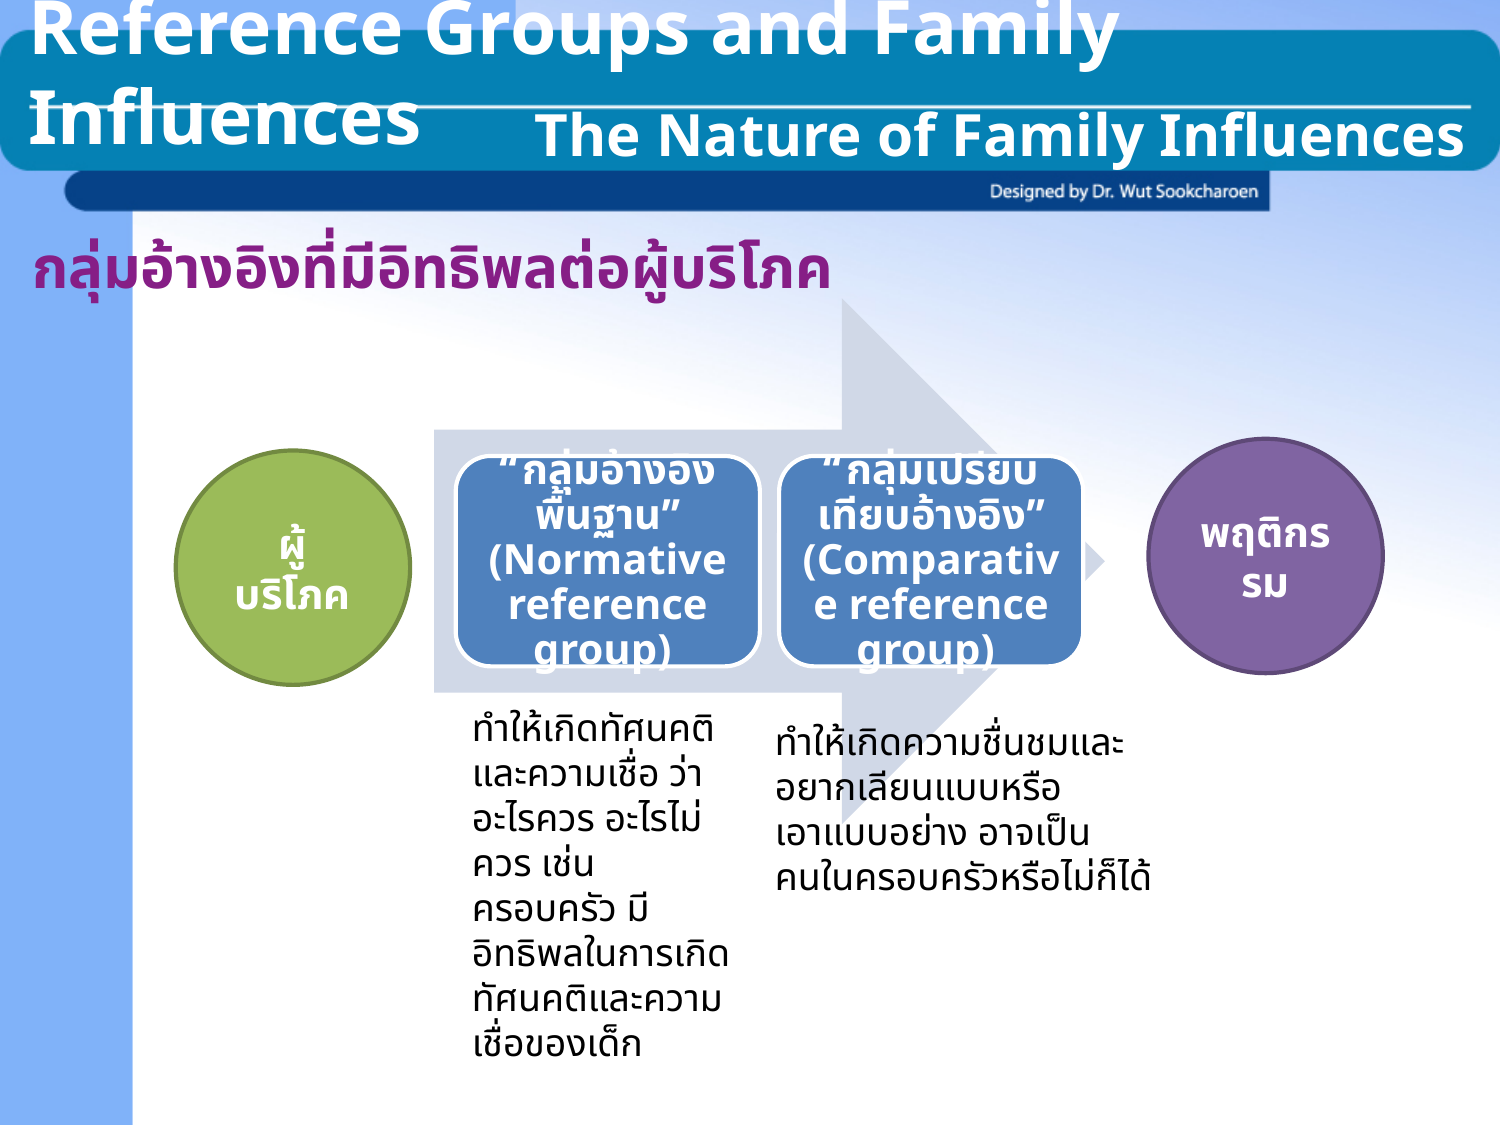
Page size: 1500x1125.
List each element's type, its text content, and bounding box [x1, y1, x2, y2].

picture [31, 136, 37, 143]
text_box ทำให้เกิดทัศนคติและความเชื่อ ว่าอะไรควร อะไรไม่ควร เช่น ครอบครัว มีอิทธิพลในการเกิดทัศนคติและความเชื่อของเด็ก [457, 833, 762, 1072]
picture [0, 0, 1500, 54]
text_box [374, 297, 1165, 825]
text_box The Nature of Family Influences [37, 108, 1481, 172]
text_box ทำให้เกิดความชื่นชมและ อยากเลียนแบบหรือ เอาแบบอย่าง อาจเป็น คนในครอบครัวหรือไม่ก็ได้ [760, 827, 1168, 906]
picture [0, 146, 1500, 1125]
text_box ผู้บริโภค [173, 448, 369, 687]
text_box กลุ่มอ้างอิงที่มีอิทธิพลต่อผู้บริโภค [17, 222, 848, 308]
text_box พฤติกรรม [1168, 436, 1385, 676]
text_box Reference Groups and Family Influences [13, 32, 1475, 107]
